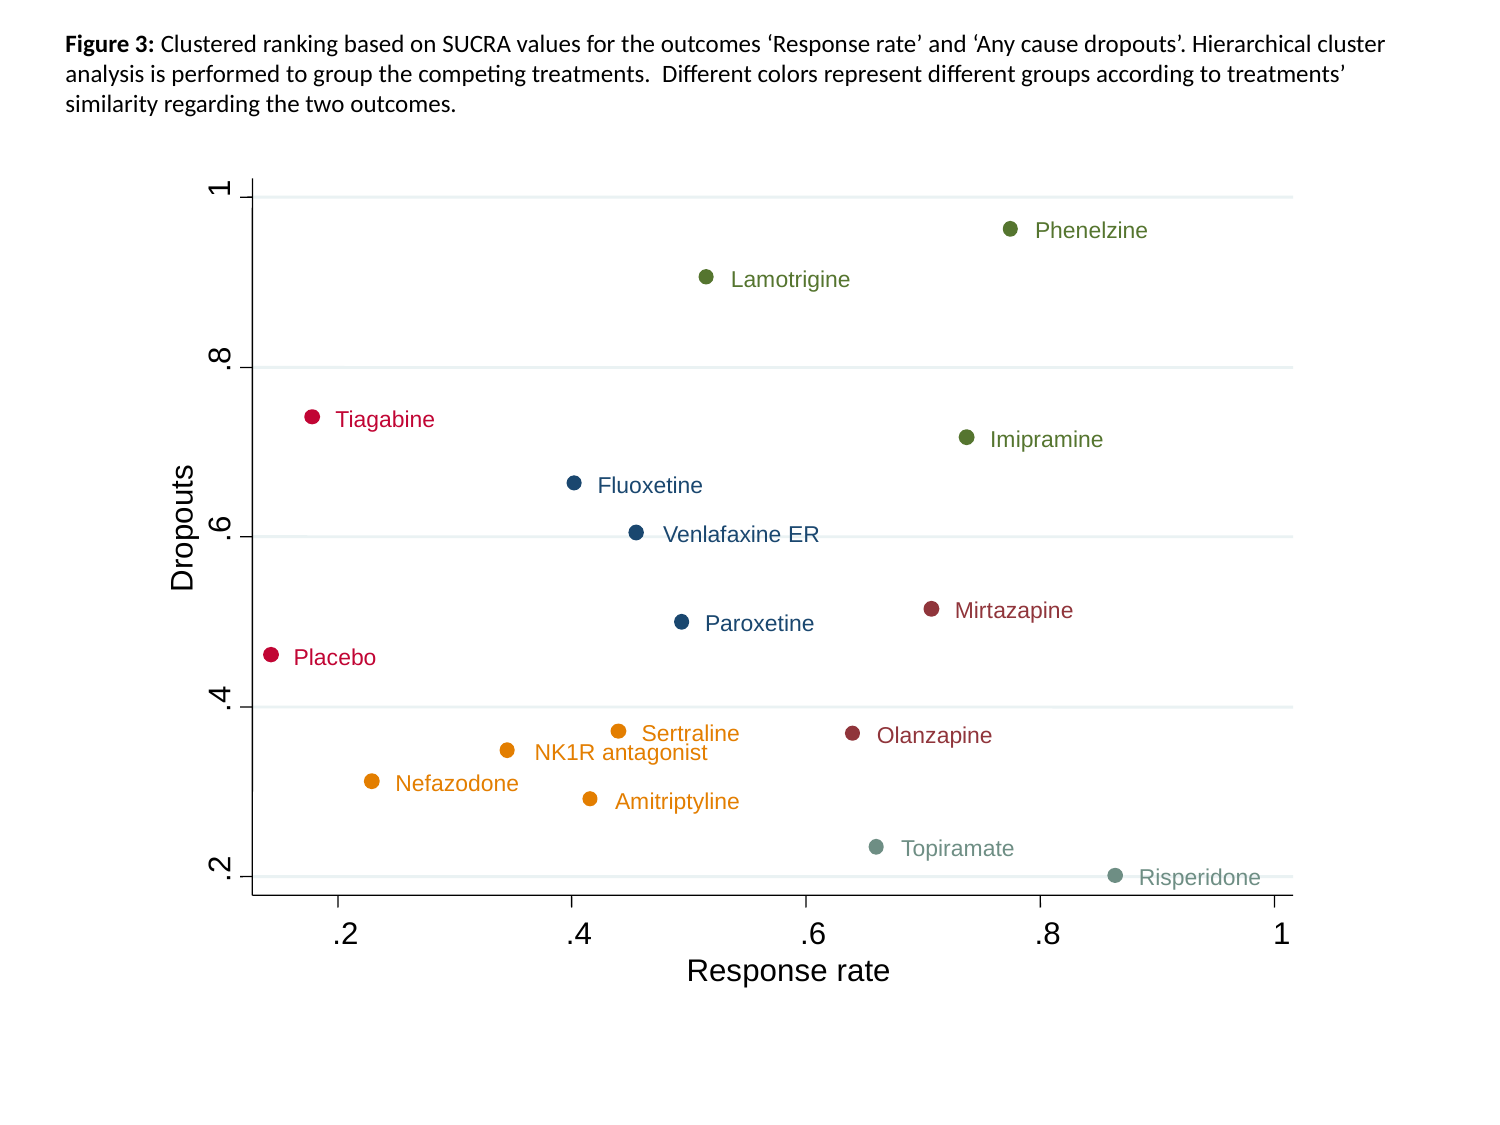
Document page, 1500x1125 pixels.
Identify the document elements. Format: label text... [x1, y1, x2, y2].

text_box Figure 3: Clustered ranking based on SUCRA values for the outcomes ‘Response rate’ and ‘Any cause dropouts’. Hierarchical cluster analysis is performed to group the competing treatments. Different colors represent different groups according to treatments’ similarity regarding the two outcomes. [50, 20, 1445, 125]
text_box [161, 173, 1298, 988]
